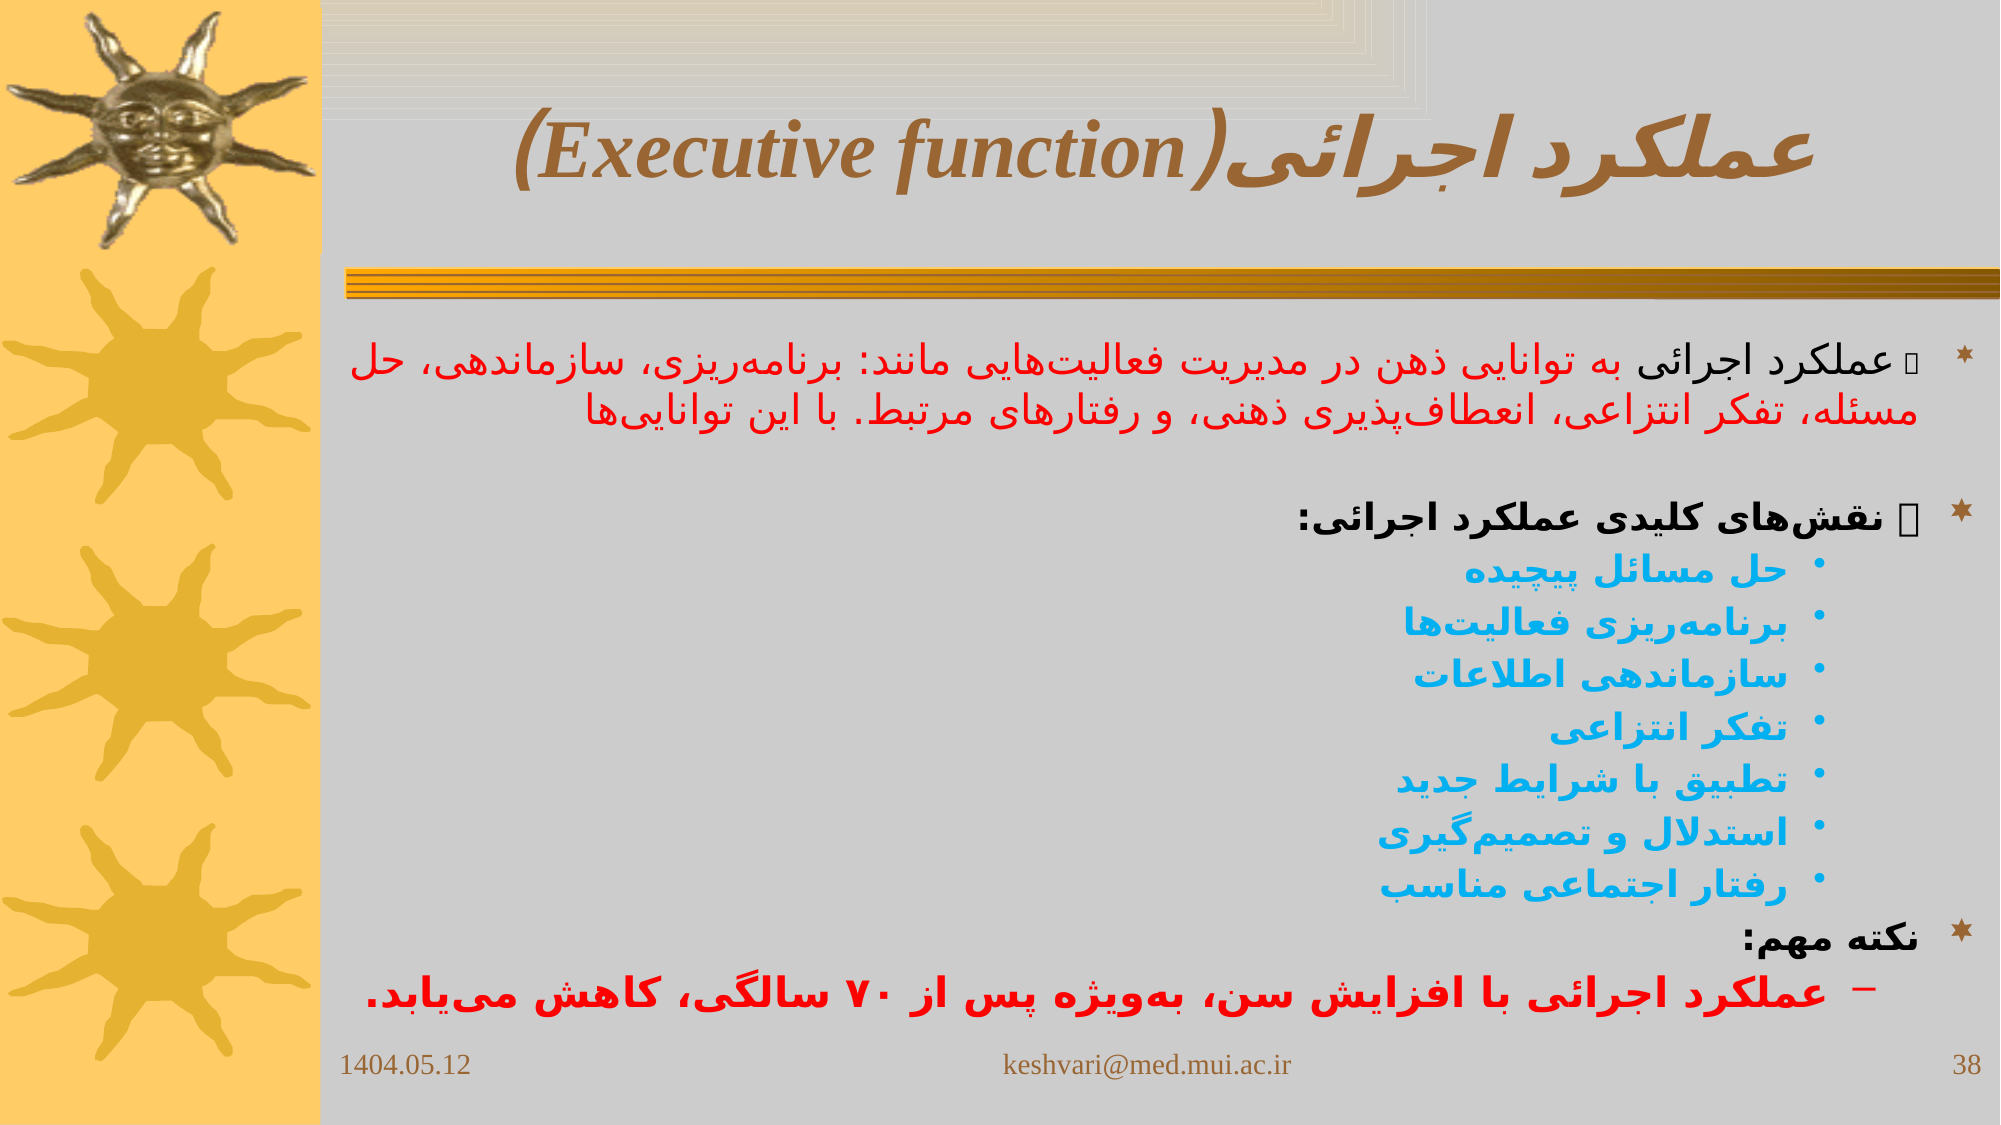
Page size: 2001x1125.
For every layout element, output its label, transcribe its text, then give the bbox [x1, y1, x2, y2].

picture [2, 8, 322, 254]
footer keshvari@med.mui.ac.ir [830, 1025, 1464, 1100]
slide_number 38 [1580, 1025, 1998, 1100]
title عملکرد اجرائی(Executive function) [334, 50, 1989, 238]
list 🔹 عملکرد اجرائی به توانایی ذهن در مدیریت فعالیت‌هایی مانند: برنامه‌ریزی، سازماندهی، حل مسئله، تفکر انتزاعی، انعطاف‌پذیری ذهنی، و رفتارهای مرتبط. با این توانایی‌ها 🔹 نقش‌های کلیدی عملکرد اجرائی: حل مسائل پیچیده برنامه‌ریزی فعالیت‌ها سازماندهی اطلاعات تفکر انتزاعی تطبیق با شرایط جدید استدلال و تصمیم‌گیری رفتار اجتماعی مناسب نکته مهم: عملکرد اجرائی با افزایش سن، به‌ویژه پس از ۷۰ سالگی، کاهش می‌یابد. [323, 324, 1992, 1094]
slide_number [323, 1025, 714, 1100]
